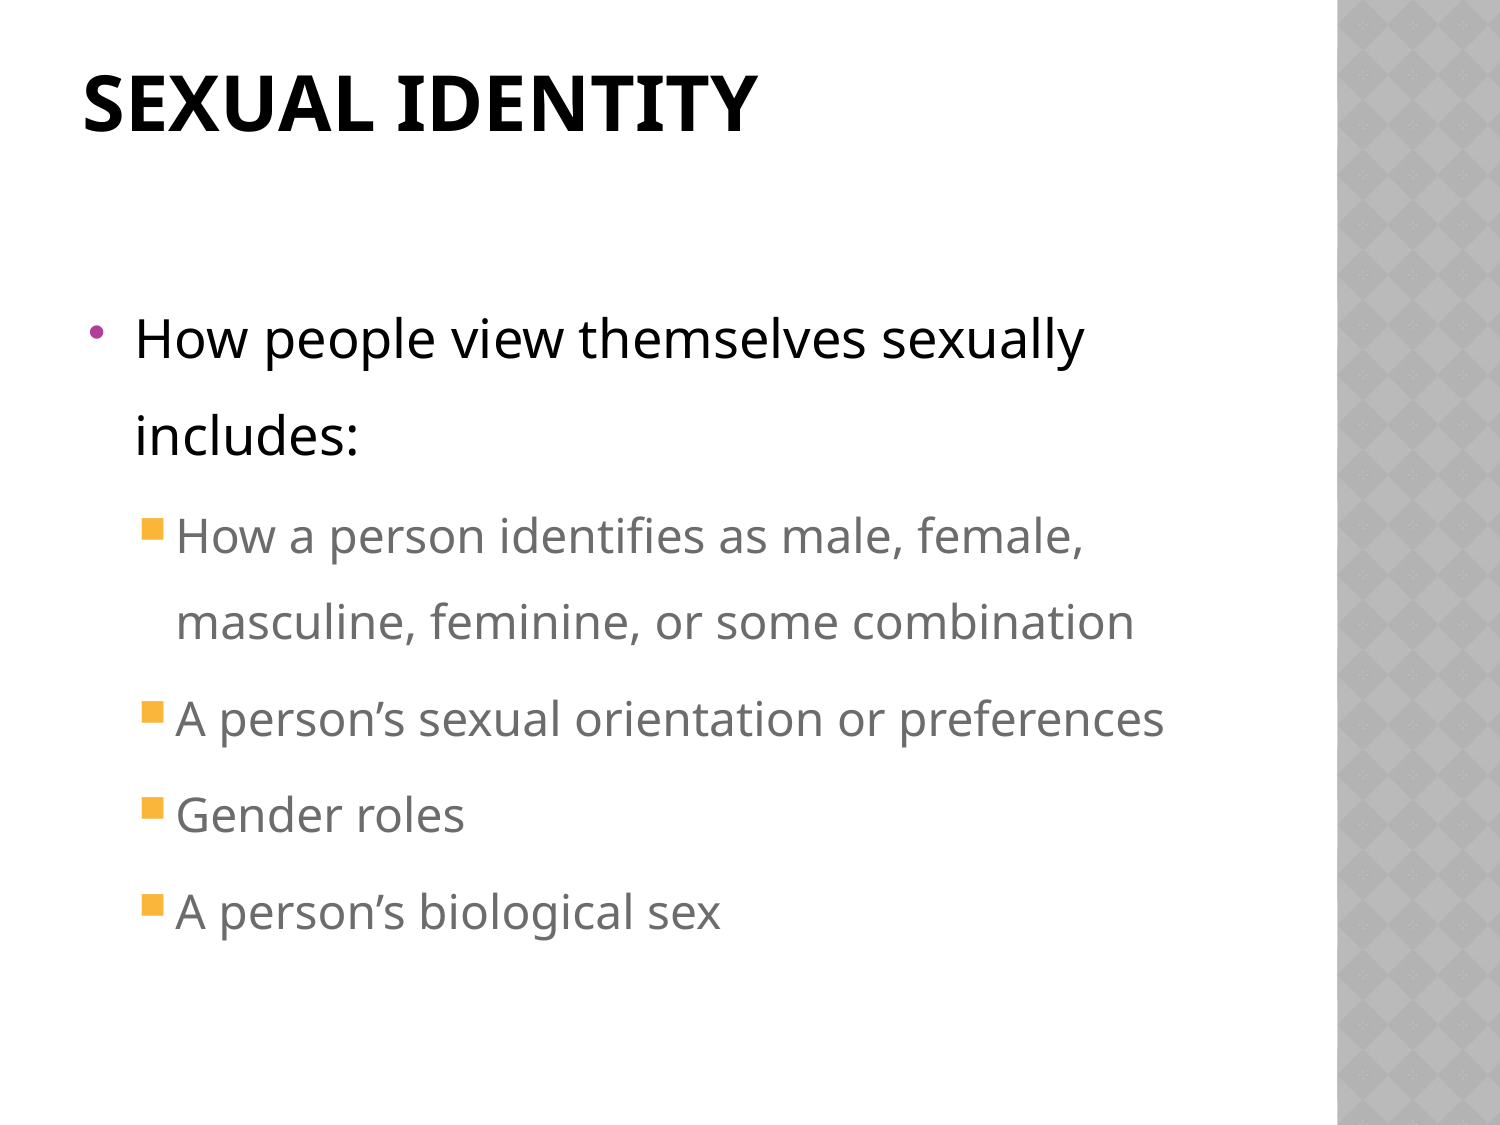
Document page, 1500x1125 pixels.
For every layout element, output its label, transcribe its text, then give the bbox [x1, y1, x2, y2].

list How people view themselves sexually includes: How a person identifies as male, female, masculine, feminine, or some combination A person’s sexual orientation or preferences Gender roles A person’s biological sex [74, 263, 1263, 1060]
title Sexual Identity [75, 52, 1263, 241]
